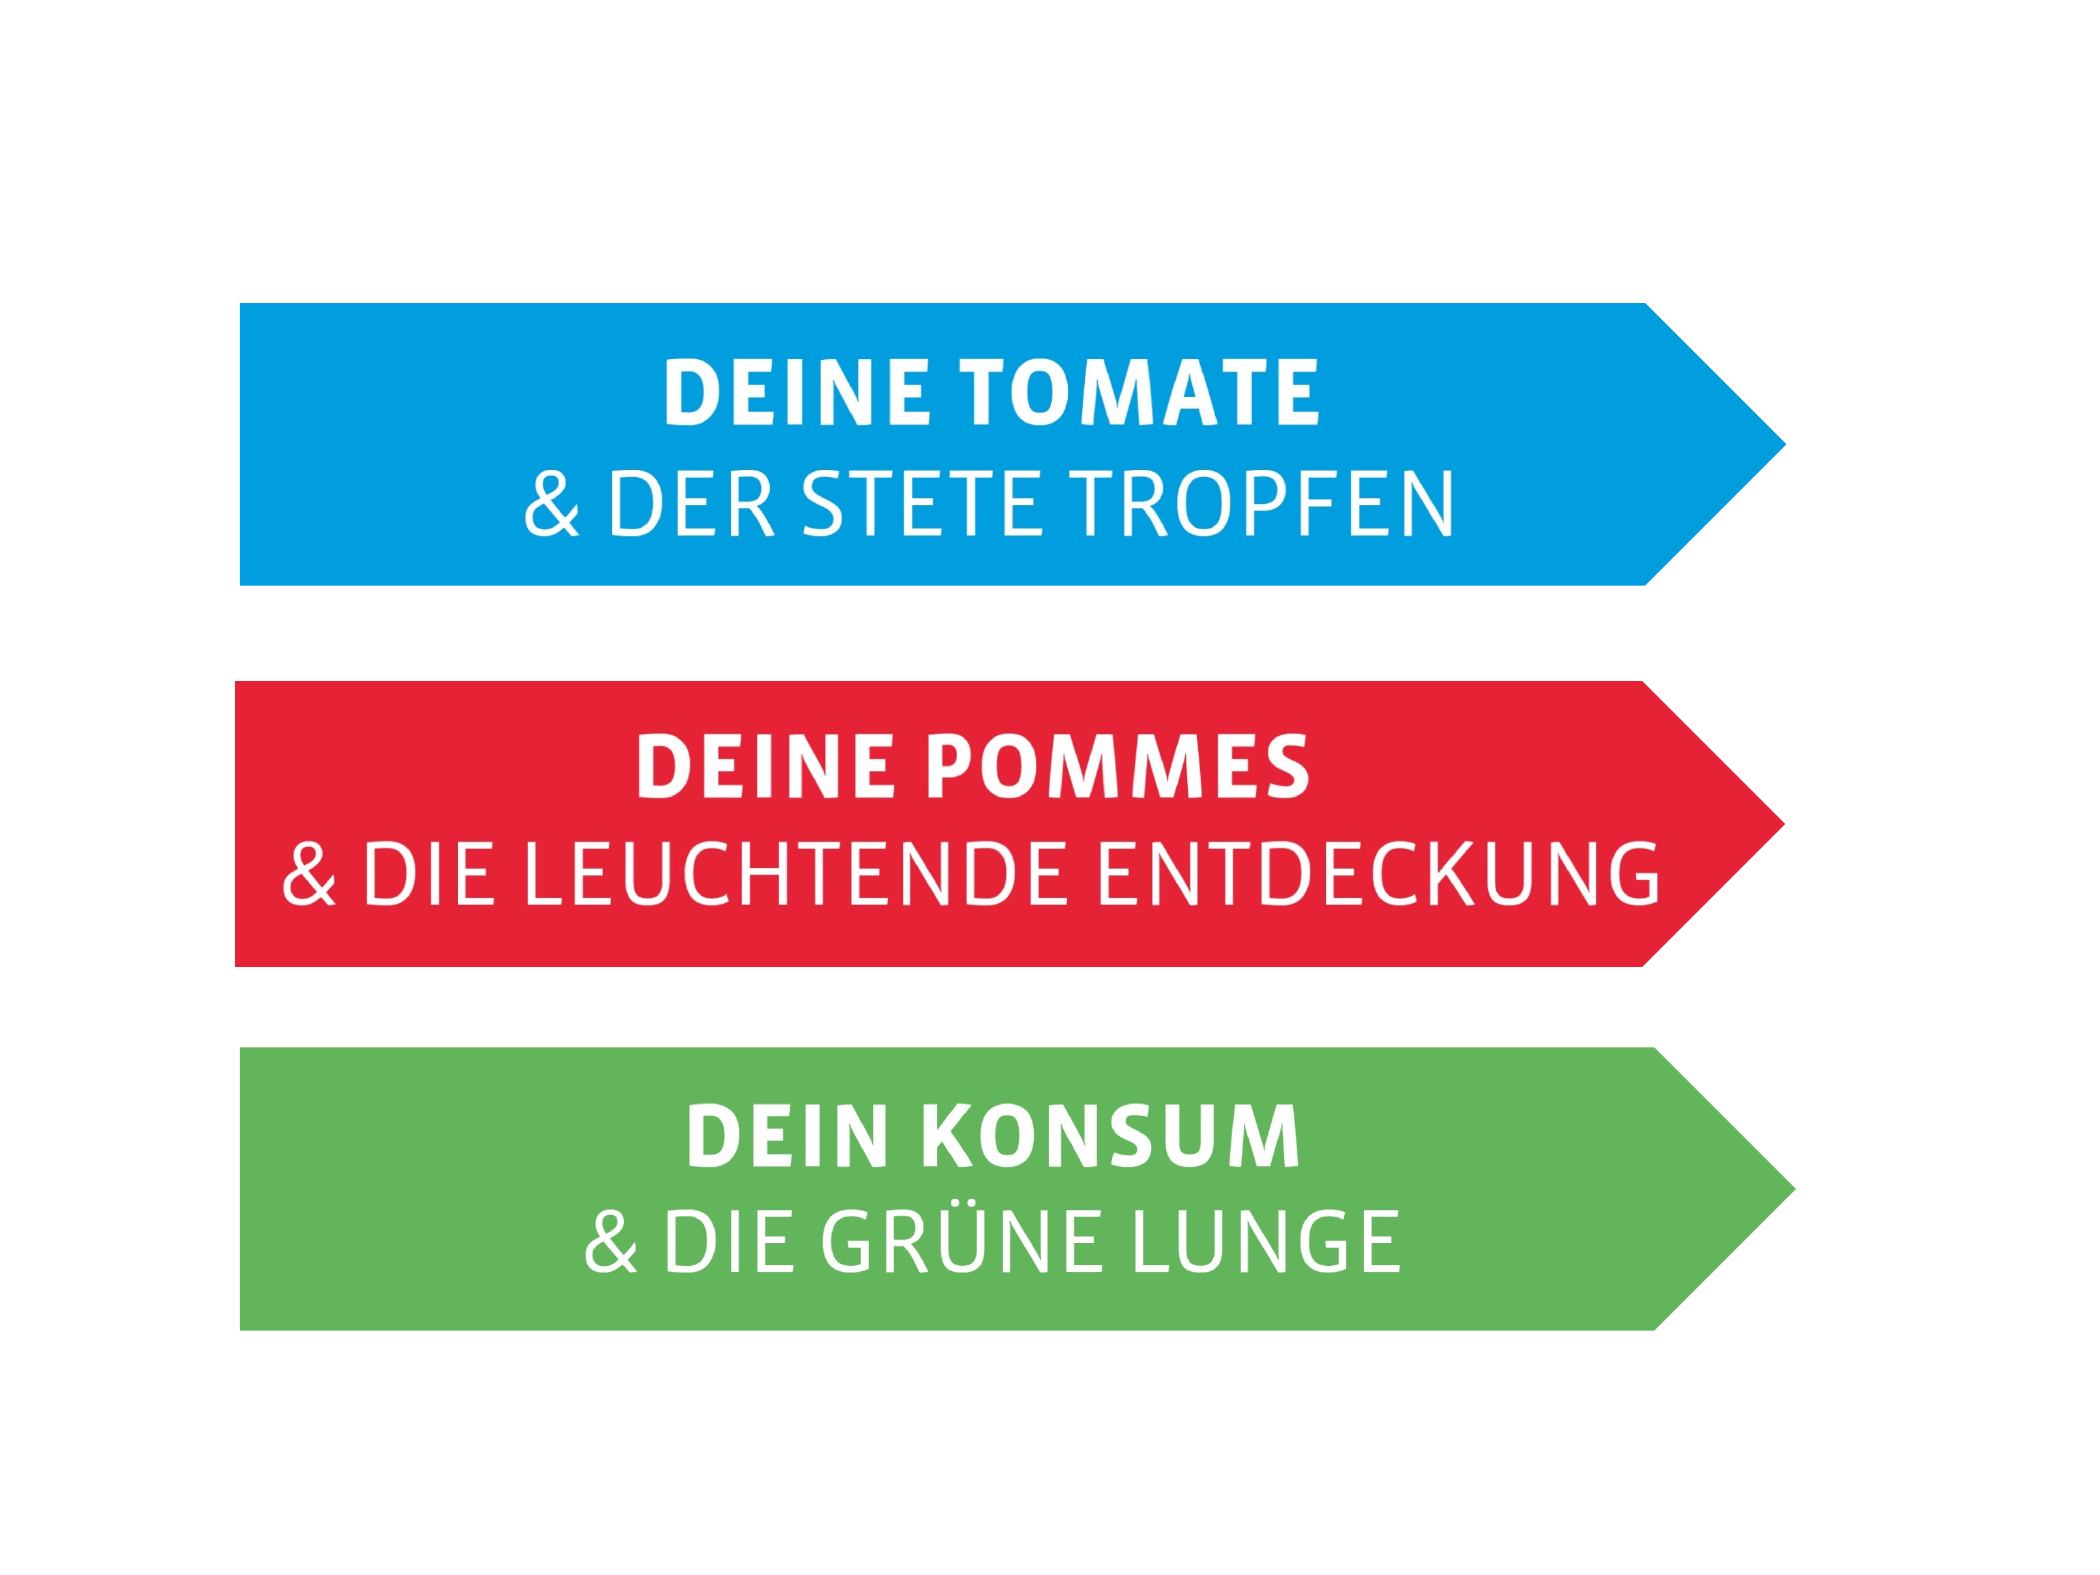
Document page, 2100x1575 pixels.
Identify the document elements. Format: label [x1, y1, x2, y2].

picture [959, 359, 1004, 425]
picture [525, 470, 579, 536]
picture [1223, 359, 1267, 425]
picture [820, 359, 871, 425]
picture [1278, 359, 1318, 425]
picture [904, 471, 942, 536]
picture [612, 470, 662, 536]
picture [666, 359, 719, 425]
picture [734, 359, 774, 425]
picture [950, 471, 993, 535]
picture [889, 359, 930, 425]
picture [234, 680, 1786, 968]
picture [1647, 446, 1787, 586]
picture [1012, 359, 1068, 425]
picture [1646, 302, 1787, 443]
picture [803, 470, 842, 536]
picture [239, 1047, 1797, 1331]
picture [1124, 470, 1168, 536]
picture [849, 471, 892, 535]
picture [1246, 470, 1286, 536]
picture [1163, 359, 1217, 425]
picture [1082, 359, 1153, 425]
picture [1301, 471, 1337, 536]
picture [1004, 471, 1042, 536]
picture [1351, 471, 1389, 536]
picture [677, 471, 715, 536]
picture [787, 359, 802, 425]
picture [1177, 470, 1231, 536]
picture [731, 470, 774, 536]
picture [1069, 471, 1112, 536]
picture [1404, 471, 1451, 536]
